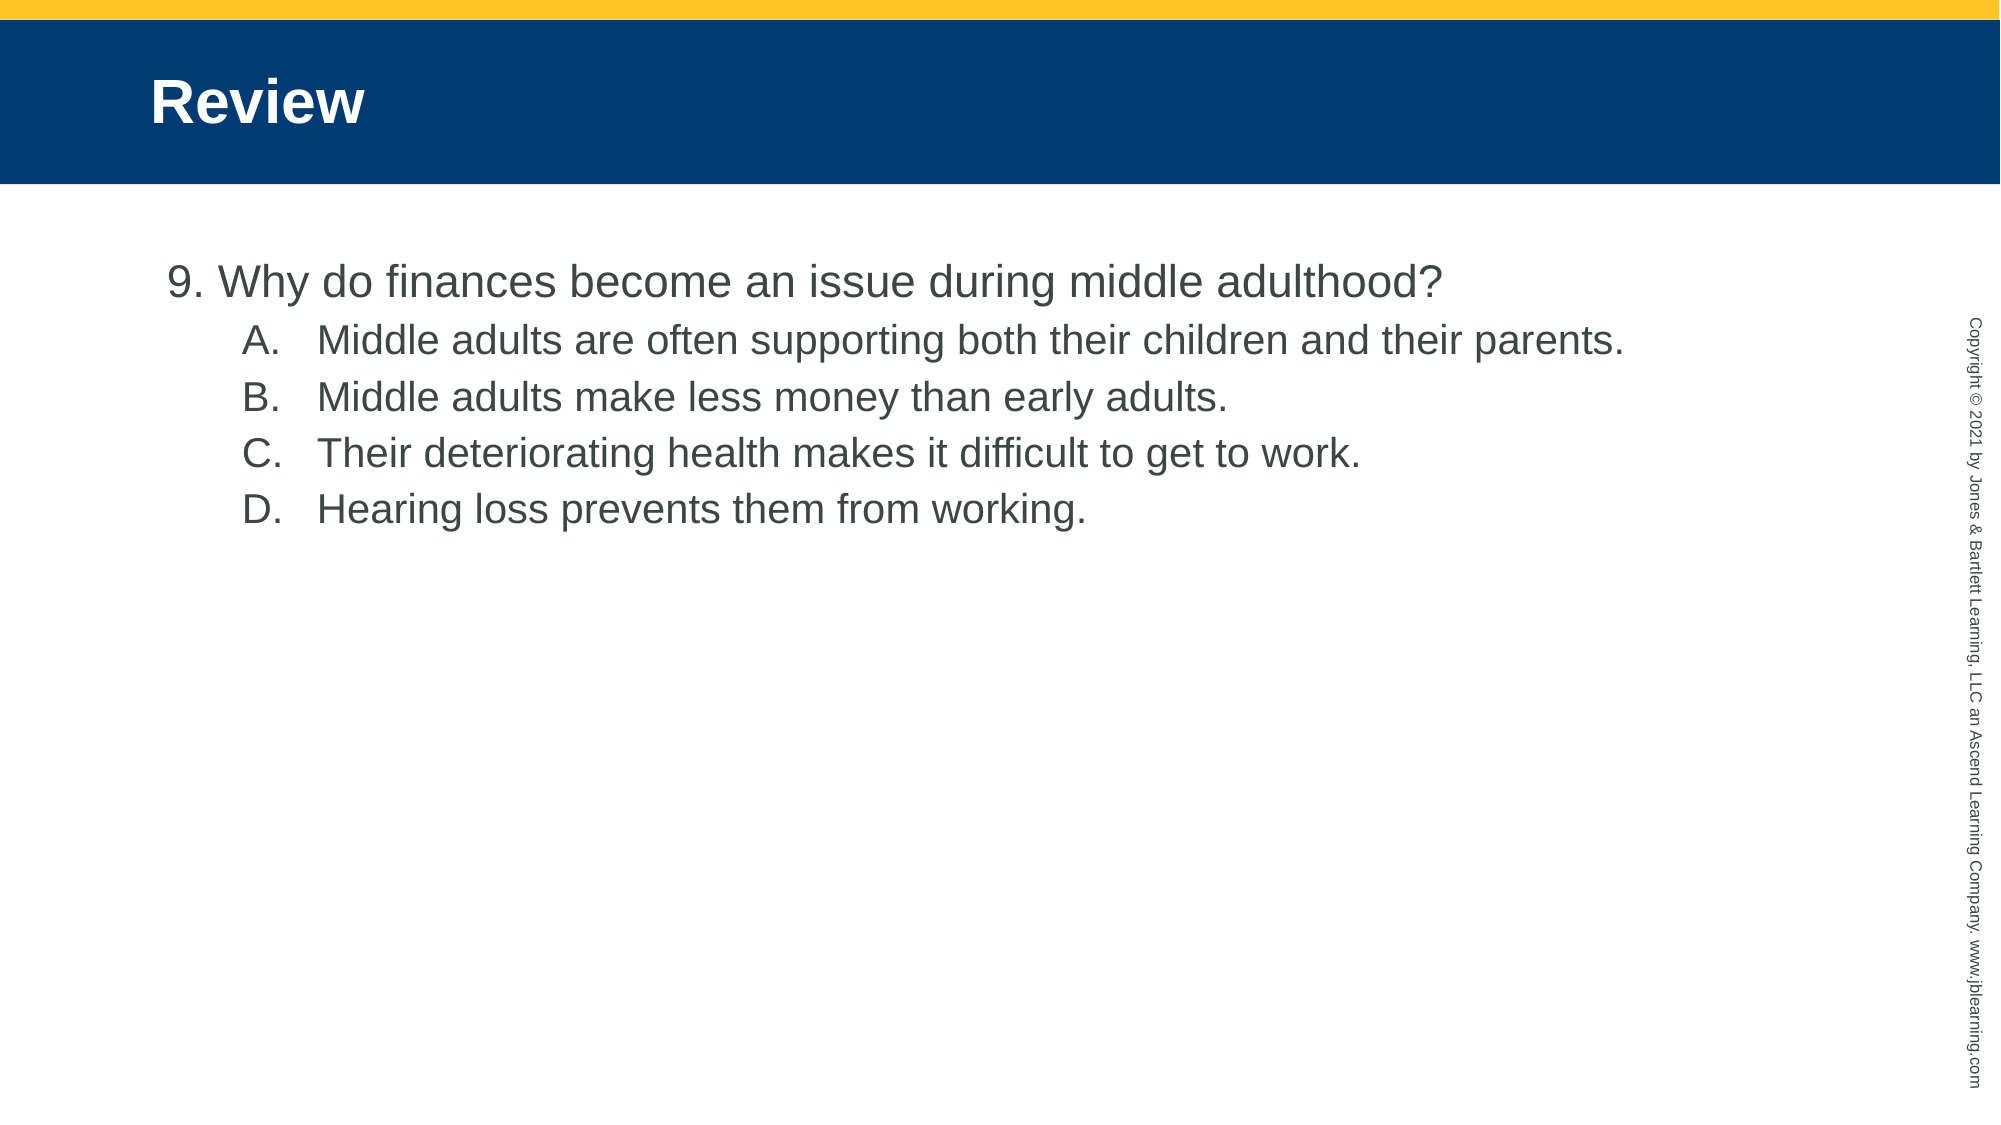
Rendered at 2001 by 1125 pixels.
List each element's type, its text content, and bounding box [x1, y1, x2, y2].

list 9. Why do finances become an issue during middle adulthood? Middle adults are often supporting both their children and their parents. Middle adults make less money than early adults. Their deteriorating health makes it difficult to get to work. Hearing loss prevents them from working. [151, 244, 1840, 1016]
title Review [0, 19, 2000, 185]
